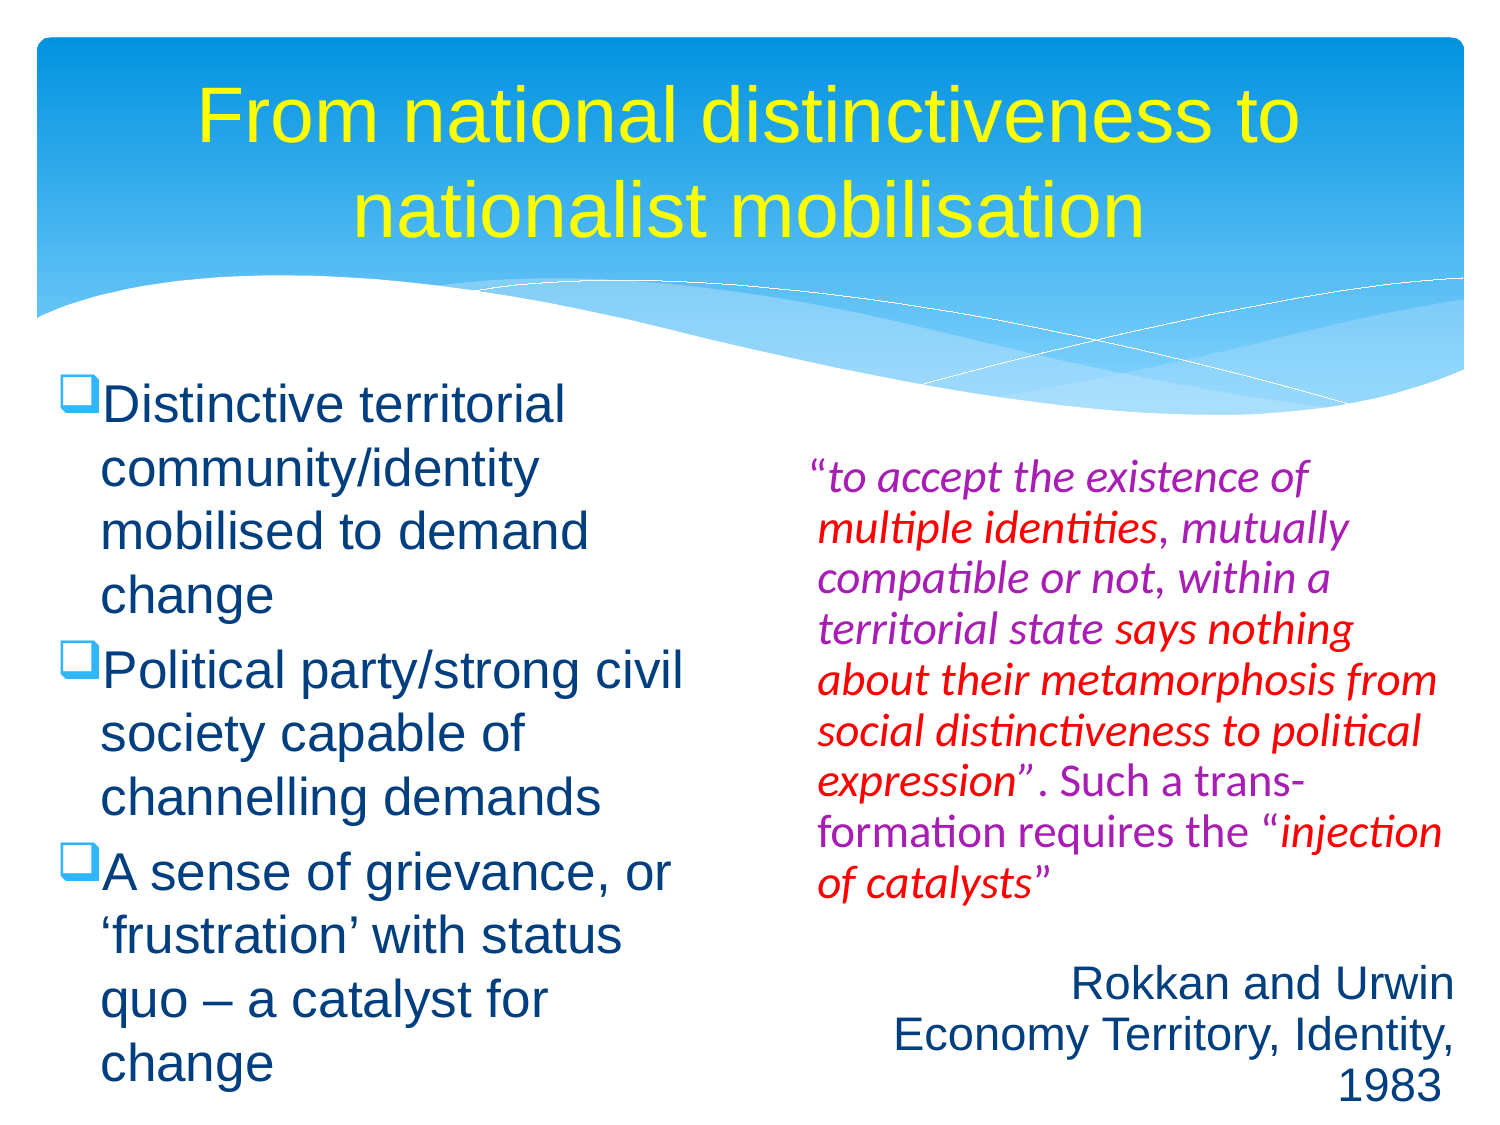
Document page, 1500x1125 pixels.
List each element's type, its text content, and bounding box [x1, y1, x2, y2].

list “to accept the existence of multiple identities, mutually compatible or not, within a territorial state says nothing about their metamorphosis from social distinctiveness to political expression”. Such a trans-formation requires the “injection of catalysts” Rokkan and Urwin Economy Territory, Identity, 1983 [773, 444, 1471, 1122]
list Distinctive territorial community/identity mobilised to demand change Political party/strong civil society capable of channelling demands A sense of grievance, or ‘frustration’ with status quo – a catalyst for change [41, 361, 727, 1106]
title From national distinctiveness to nationalist mobilisation [75, 55, 1425, 261]
